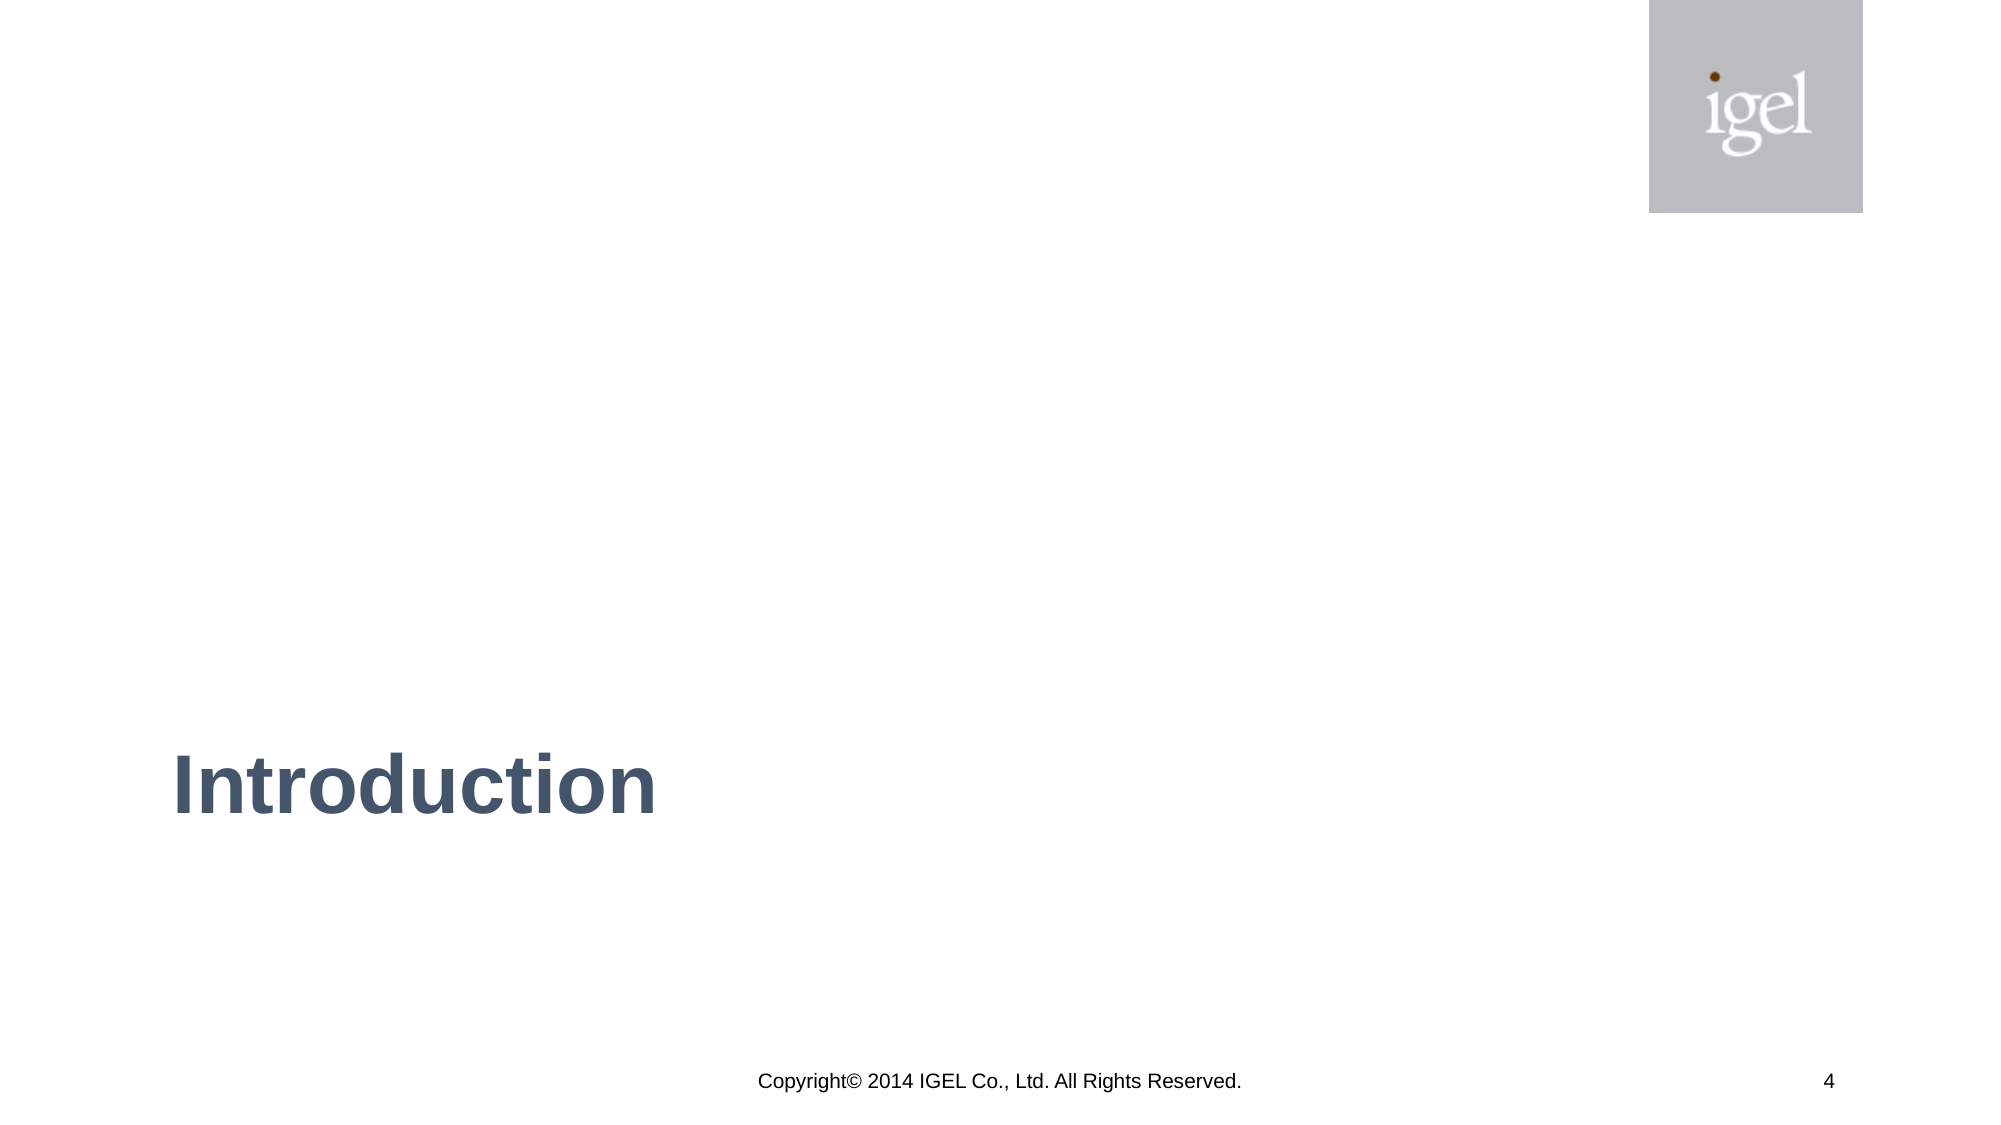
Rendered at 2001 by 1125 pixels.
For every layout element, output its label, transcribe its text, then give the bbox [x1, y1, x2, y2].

title Introduction [157, 722, 1859, 947]
slide_number 3 [1433, 1058, 1851, 1101]
footer Copyright© 2014 IGEL Co., Ltd. All Rights Reserved. [574, 1058, 1426, 1101]
picture [1649, 0, 1863, 213]
